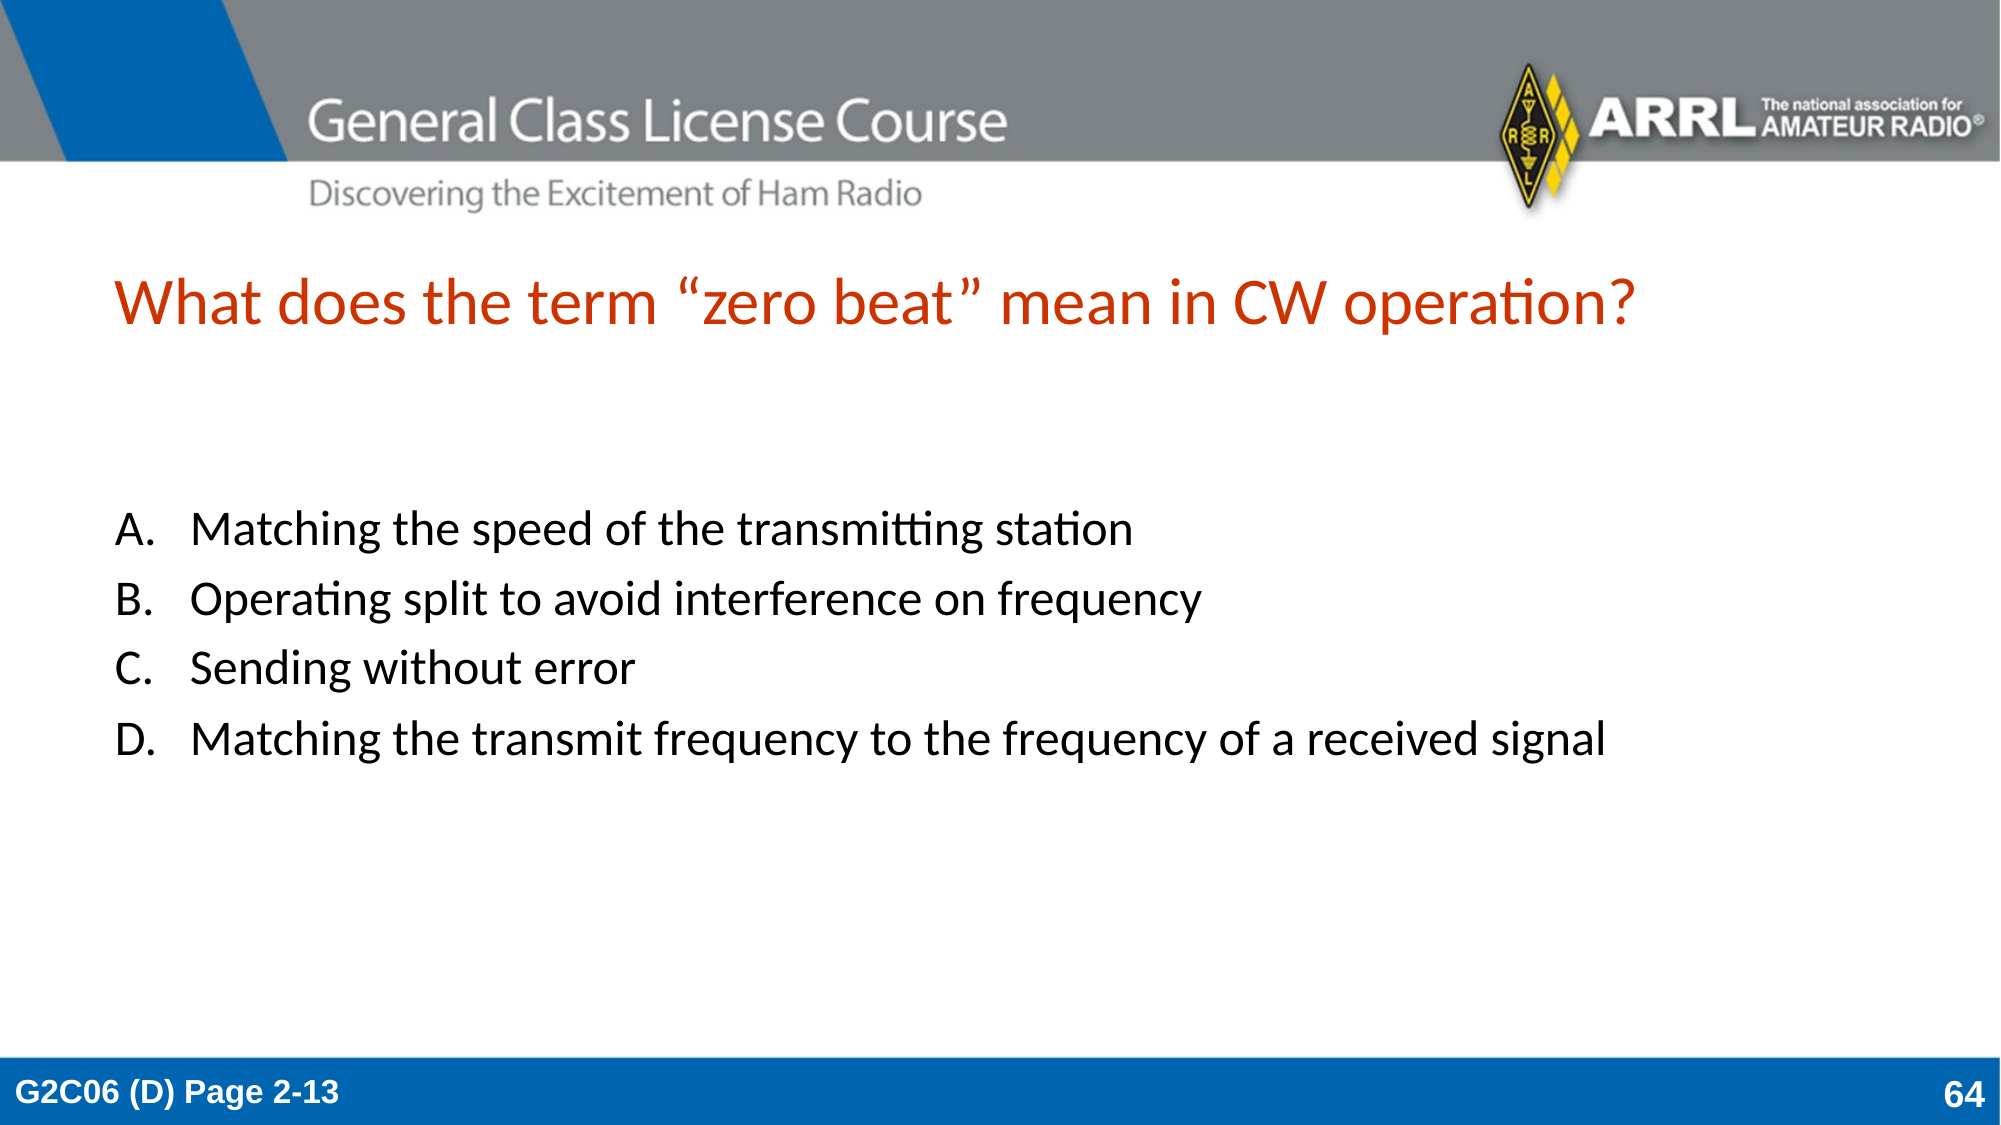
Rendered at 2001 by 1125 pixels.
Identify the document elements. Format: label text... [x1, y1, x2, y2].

picture [0, 0, 2001, 1125]
title What does the term “zero beat” mean in CW operation? [99, 249, 1900, 388]
list Matching the speed of the transmitting station Operating split to avoid interference on frequency Sending without error Matching the transmit frequency to the frequency of a received signal [99, 487, 1900, 1005]
text_box 64 [1875, 1062, 2000, 1123]
text_box G2C06 (D) Page 2-13 [0, 1062, 1313, 1118]
